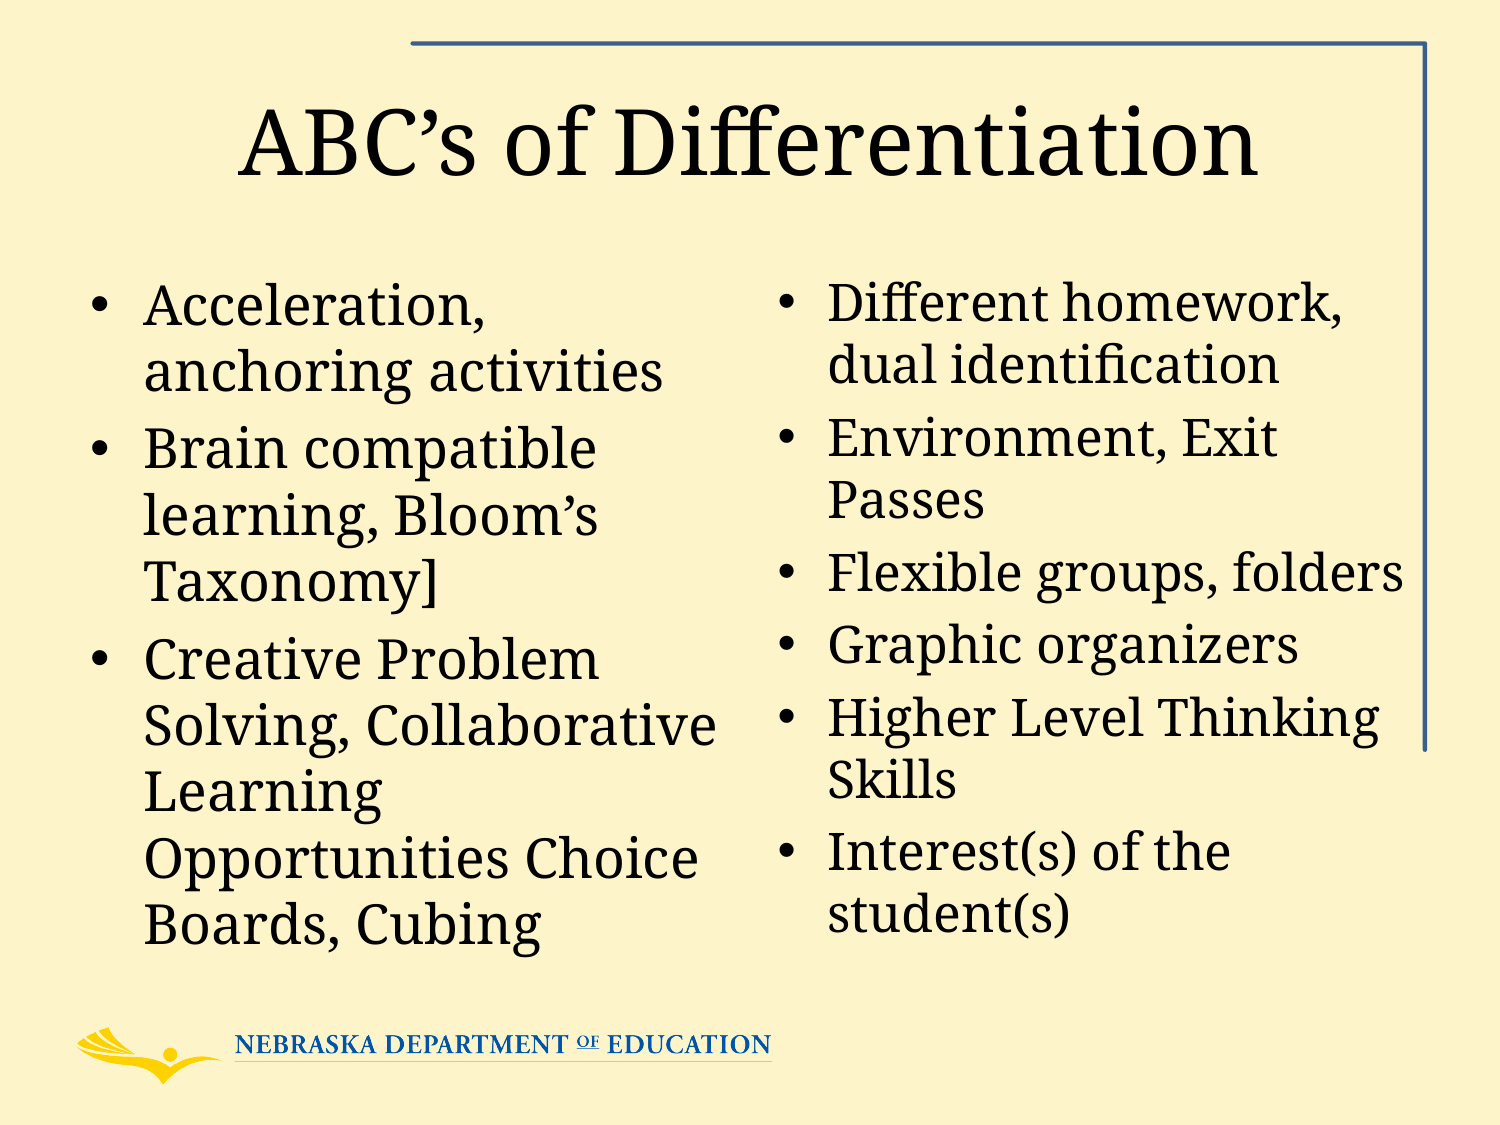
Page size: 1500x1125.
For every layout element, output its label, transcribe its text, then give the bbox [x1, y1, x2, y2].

list Different homework, dual identification Environment, Exit Passes Flexible groups, folders Graphic organizers Higher Level Thinking Skills Interest(s) of the student(s) [762, 262, 1425, 1005]
title ABC’s of Differentiation [75, 45, 1425, 233]
picture [75, 1024, 800, 1094]
list Acceleration, anchoring activities Brain compatible learning, Bloom’s Taxonomy] Creative Problem Solving, Collaborative Learning Opportunities Choice Boards, Cubing [75, 262, 738, 1005]
